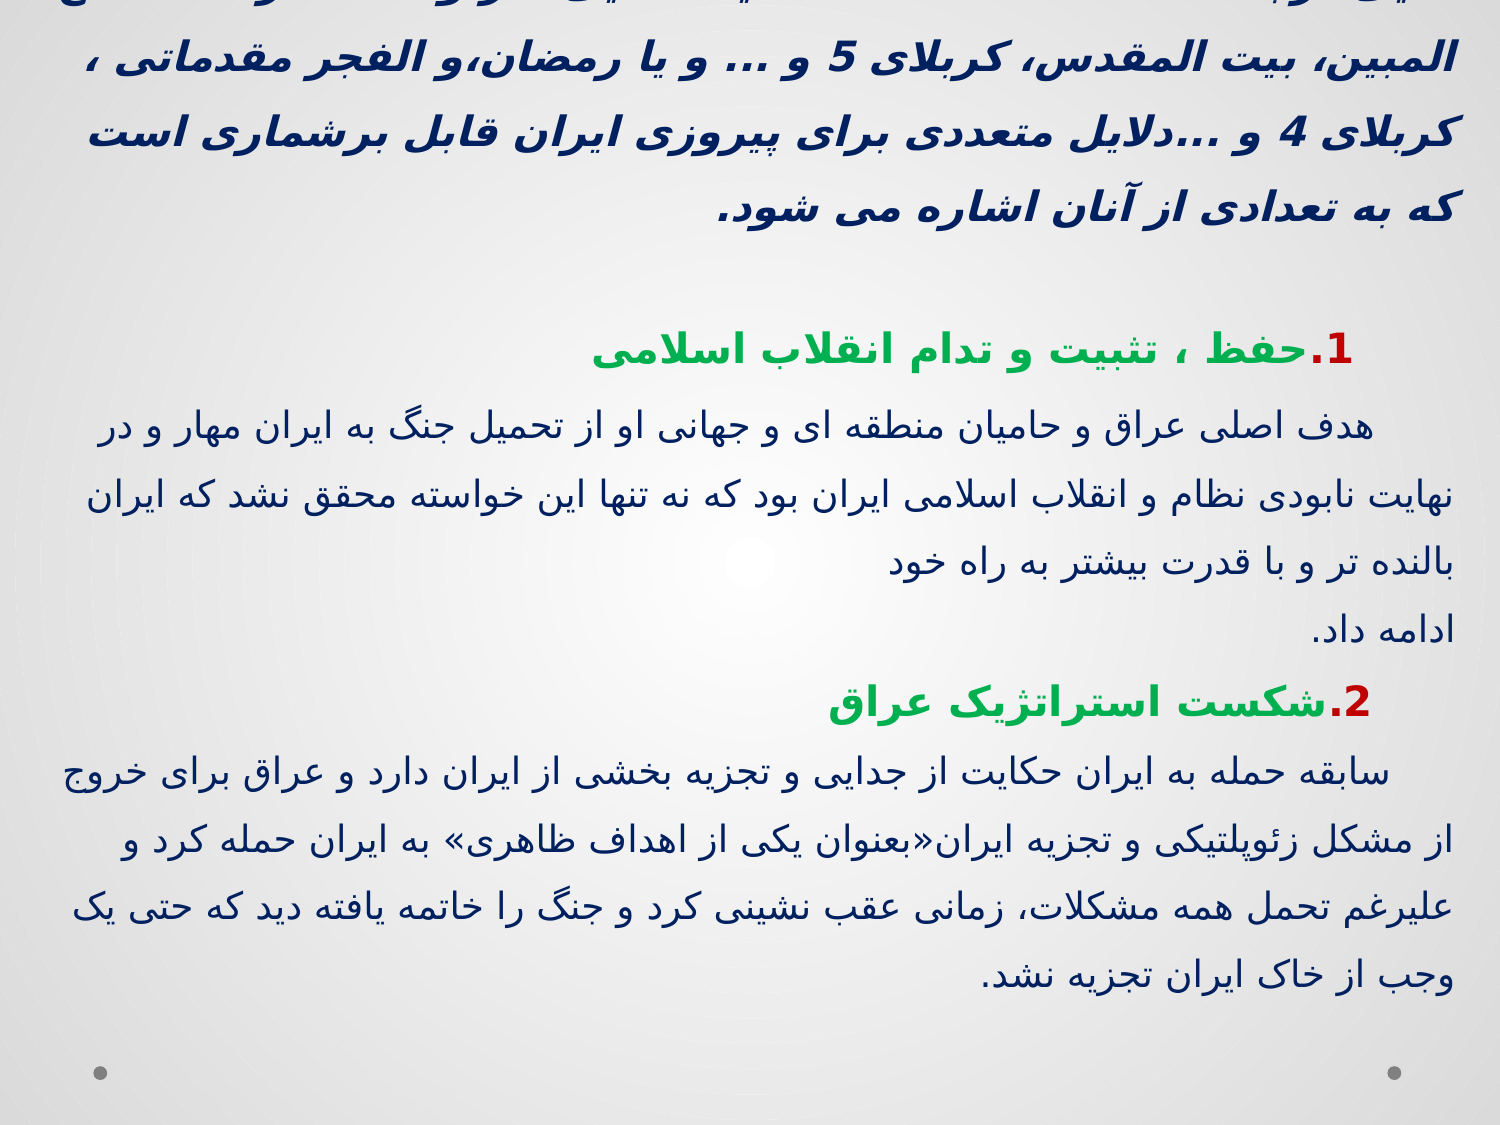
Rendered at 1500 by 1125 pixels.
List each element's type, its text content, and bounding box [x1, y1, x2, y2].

title علیرغم اینکه ایران فراز و نشیبها ، موفقیت ها و عدم موفقیت هایی درجنگ داشته است مانند عملیات هایی سرنوشت ساز مانند فتح المبین، بیت المقدس، کربلای 5 و ... و یا رمضان،و الفجر مقدماتی ، کربلای 4 و ...دلایل متعددی برای پیروزی ایران قابل برشماری است که به تعدادی از آنان اشاره می شود. 1.حفظ ، تثبیت و تدام انقلاب اسلامی هدف اصلی عراق و حامیان منطقه ای و جهانی او از تحمیل جنگ به ایران مهار و در نهایت نابودی نظام و انقلاب اسلامی ایران بود که نه تنها این خواسته محقق نشد که ایران بالنده تر و با قدرت بیشتر به راه خود ادامه داد. 2.شکست استراتژیک عراق سابقه حمله به ایران حکایت از جدایی و تجزیه بخشی از ایران دارد و عراق برای خروج از مشکل زئوپلتیکی و تجزیه ایران«بعنوان یکی از اهداف ظاهری» به ایران حمله کرد و علیرغم تحمل همه مشکلات، زمانی عقب نشینی کرد و جنگ را خاتمه یافته دید که حتی یک وجب از خاک ایران تجزیه نشد. [29, 162, 1471, 1125]
